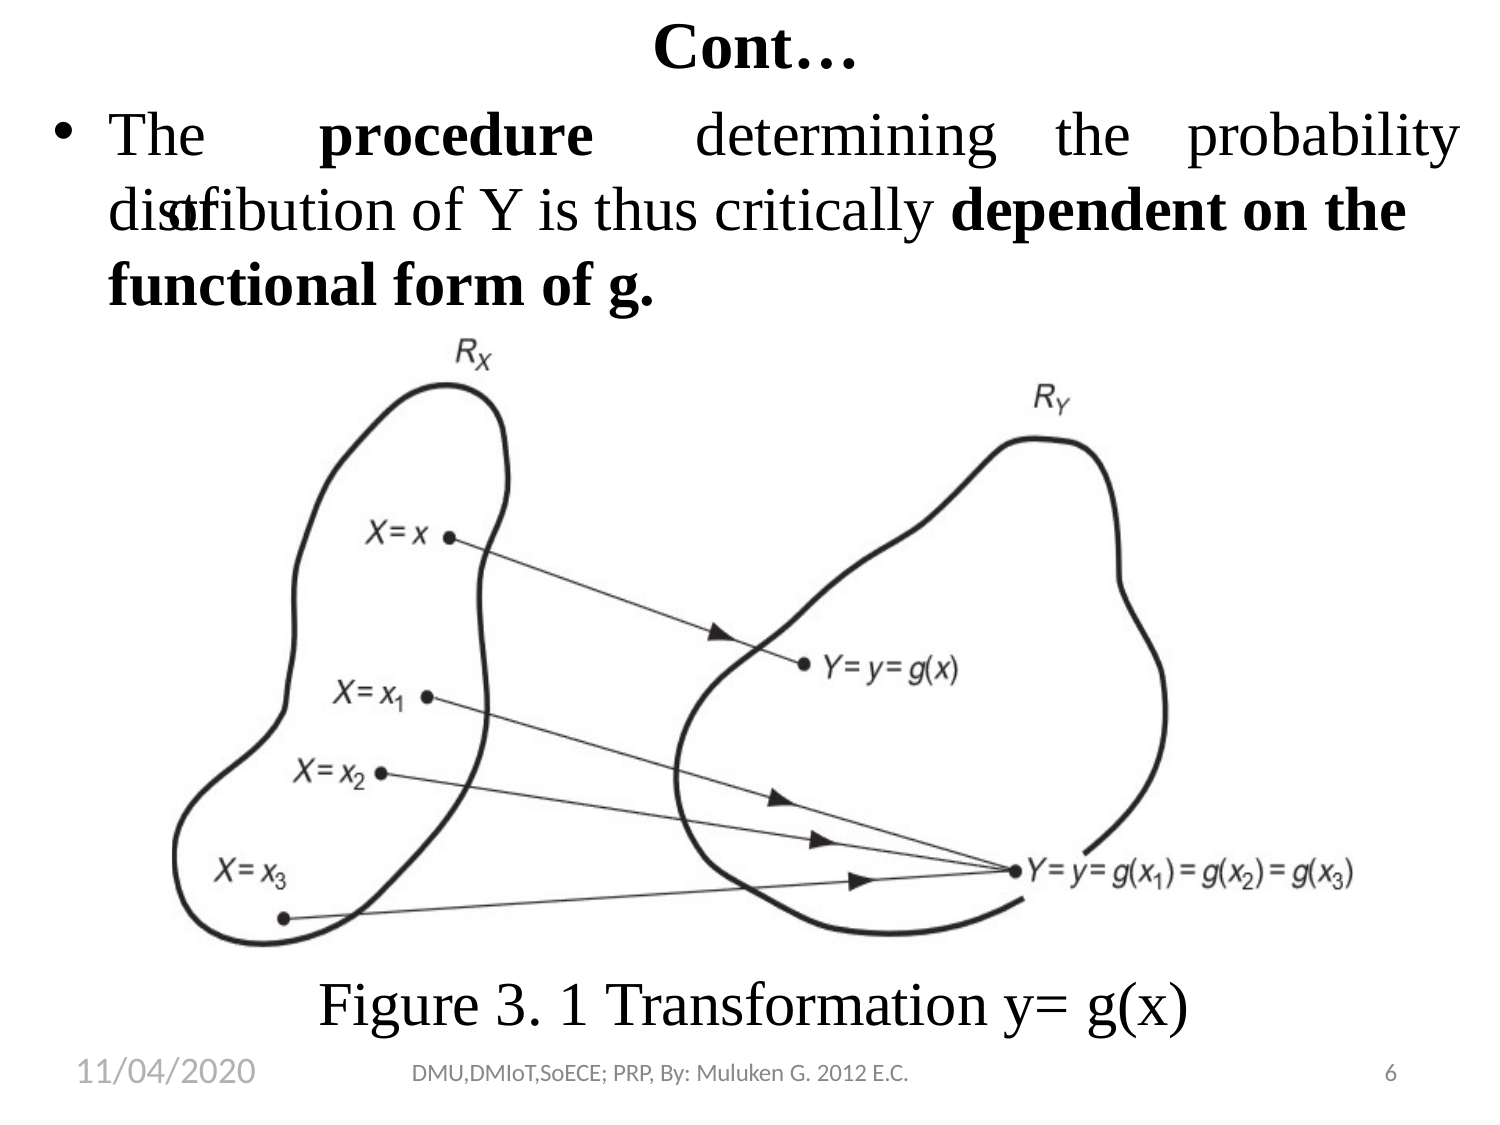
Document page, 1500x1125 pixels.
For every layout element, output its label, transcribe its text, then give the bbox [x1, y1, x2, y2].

slide_number 6 [1378, 1060, 1417, 1090]
text_box determining the probability [693, 90, 1462, 165]
text_box [171, 337, 1354, 949]
title Cont… [650, 0, 863, 165]
text_box distribution of Y is thus critically dependent on the functional form of g. [106, 165, 1462, 318]
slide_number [75, 1046, 420, 1103]
text_box Figure 3. 1 Transformation y= g(x) [316, 960, 1196, 1038]
footer DMU,DMIoT,SoECE; PRP, By: Muluken G. 2012 E.C. [409, 1060, 1088, 1125]
text_box The procedure of [50, 90, 643, 243]
